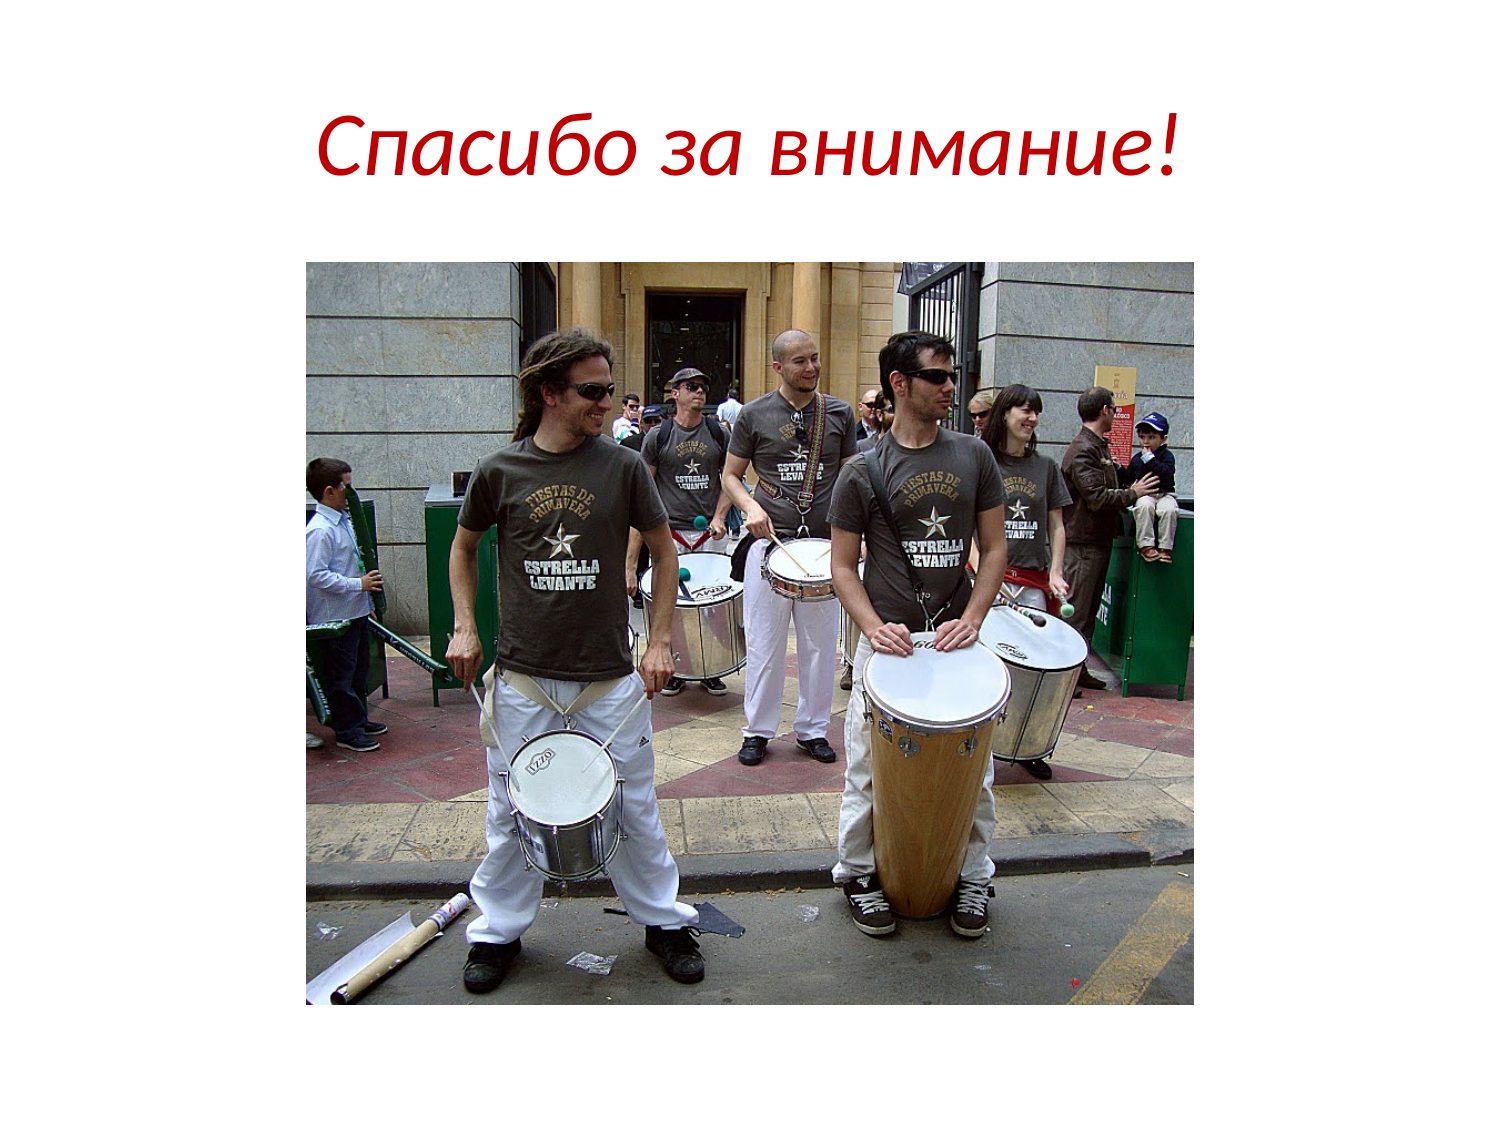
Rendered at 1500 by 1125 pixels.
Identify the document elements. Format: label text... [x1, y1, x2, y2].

title Спасибо за внимание! [75, 45, 1425, 233]
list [306, 262, 1194, 1006]
